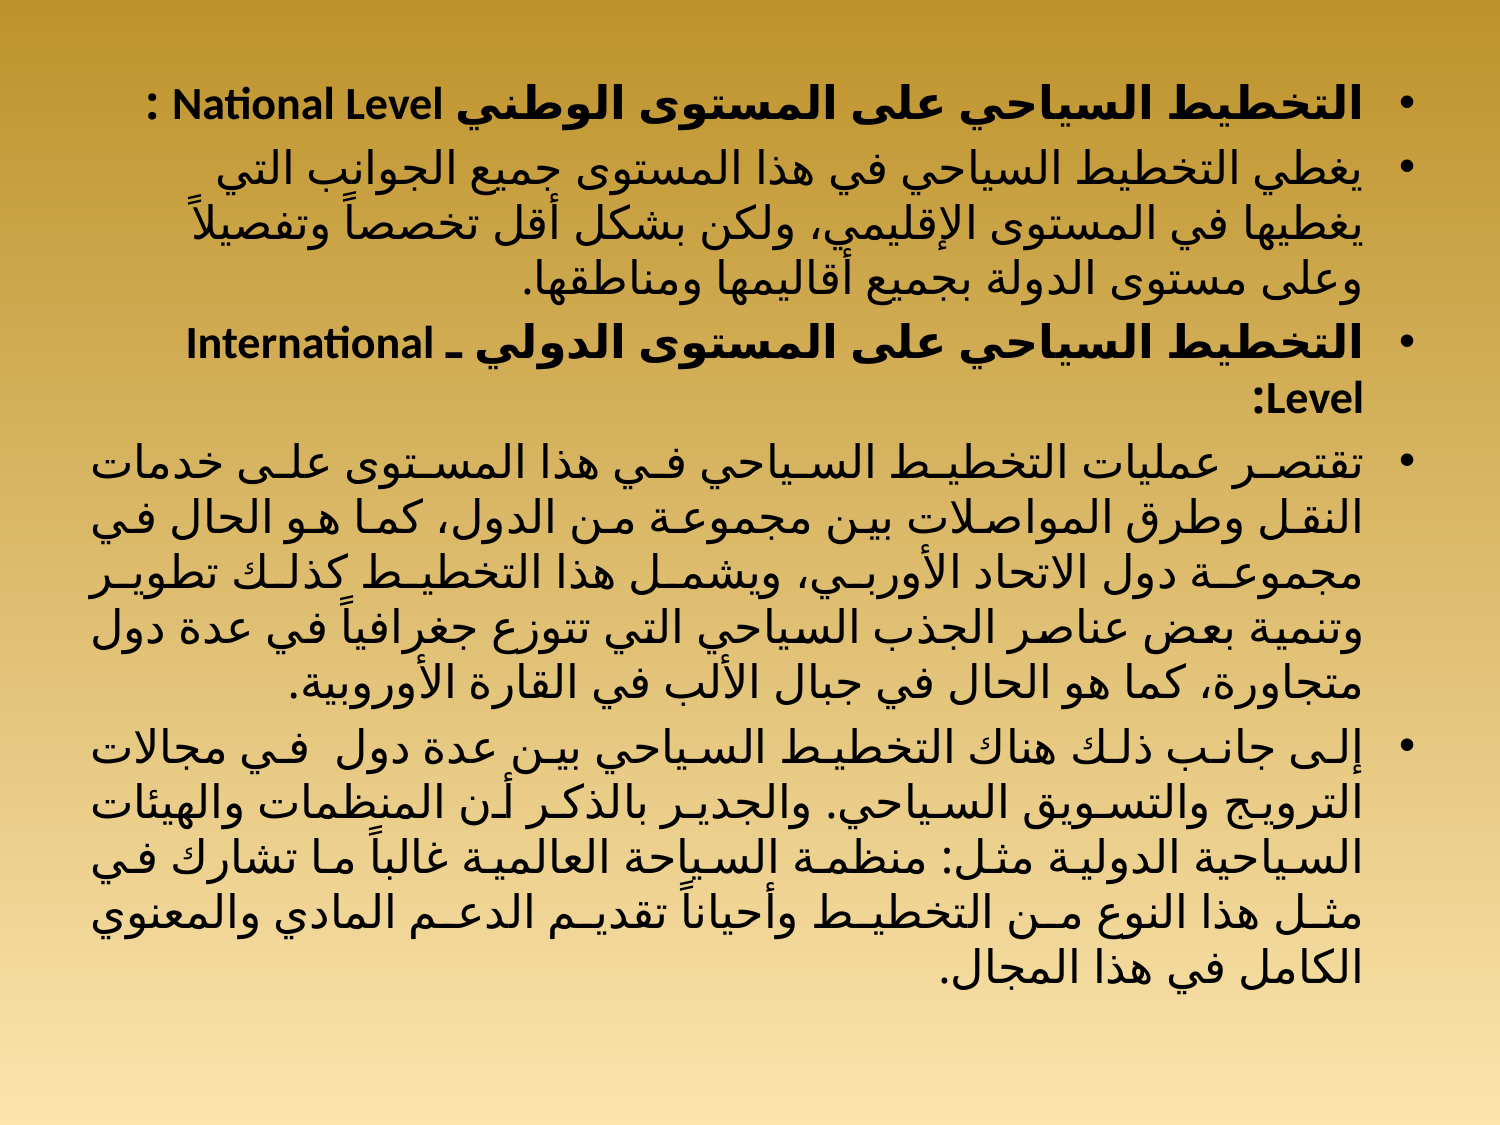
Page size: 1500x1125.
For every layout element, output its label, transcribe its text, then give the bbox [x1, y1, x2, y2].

list التخطيط السياحي على المستوى الوطني National Level : يغطي التخطيط السياحي في هذا المستوى جميع الجوانب التي يغطيها في المستوى الإقليمي، ولكن بشكل أقل تخصصاً وتفصيلاً وعلى مستوى الدولة بجميع أقاليمها ومناطقها. التخطيط السياحي على المستوى الدولي ـ International Level: تقتصر عمليات التخطيط السياحي في هذا المستوى على خدمات النقل وطرق المواصلات بين مجموعة من الدول، كما هو الحال في مجموعة دول الاتحاد الأوربي، ويشمل هذا التخطيط كذلك تطوير وتنمية بعض عناصر الجذب السياحي التي تتوزع جغرافياً في عدة دول متجاورة، كما هو الحال في جبال الألب في القارة الأوروبية. إلى جانب ذلك هناك التخطيط السياحي بين عدة دول في مجالات الترويج والتسويق السياحي. والجدير بالذكر أن المنظمات والهيئات السياحية الدولية مثل: منظمة السياحة العالمية غالباً ما تشارك في مثل هذا النوع من التخطيط وأحياناً تقديم الدعم المادي والمعنوي الكامل في هذا المجال. [75, 66, 1425, 1005]
